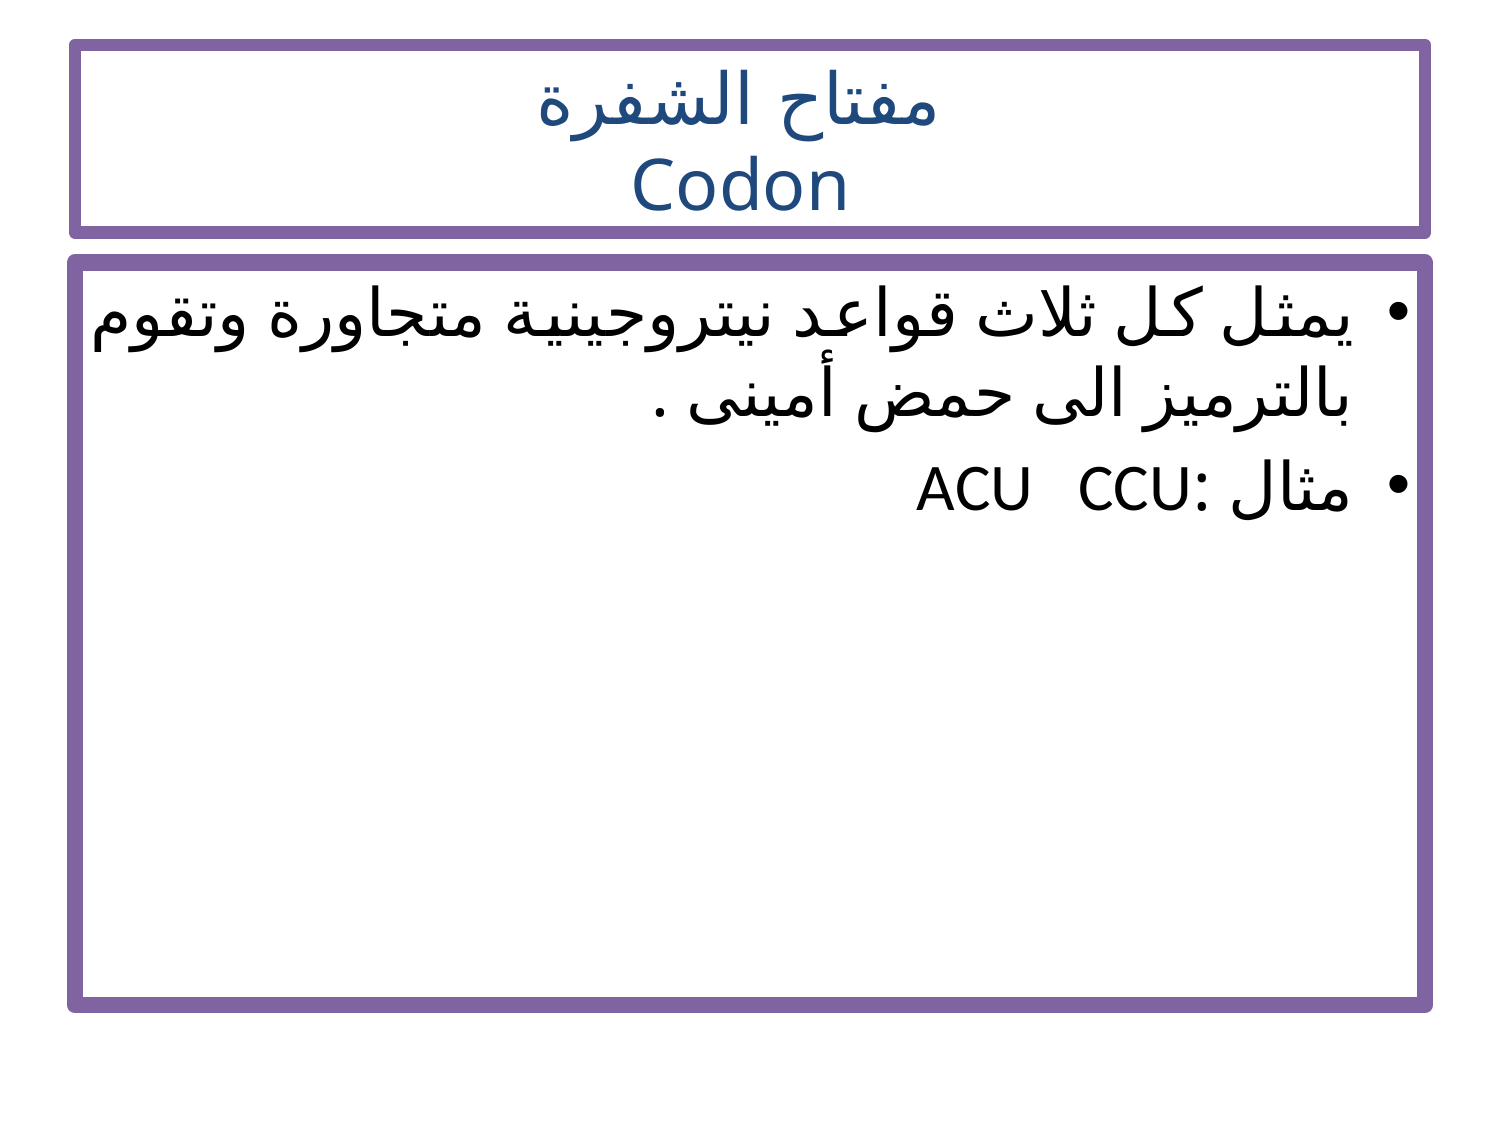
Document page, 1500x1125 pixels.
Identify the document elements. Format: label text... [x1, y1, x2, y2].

title مفتاح الشفرة Codon [75, 45, 1425, 233]
list يمثل كل ثلاث قواعد نيتروجينية متجاورة وتقوم بالترميز الى حمض أمينى . مثال :ACU CCU [75, 262, 1425, 1005]
